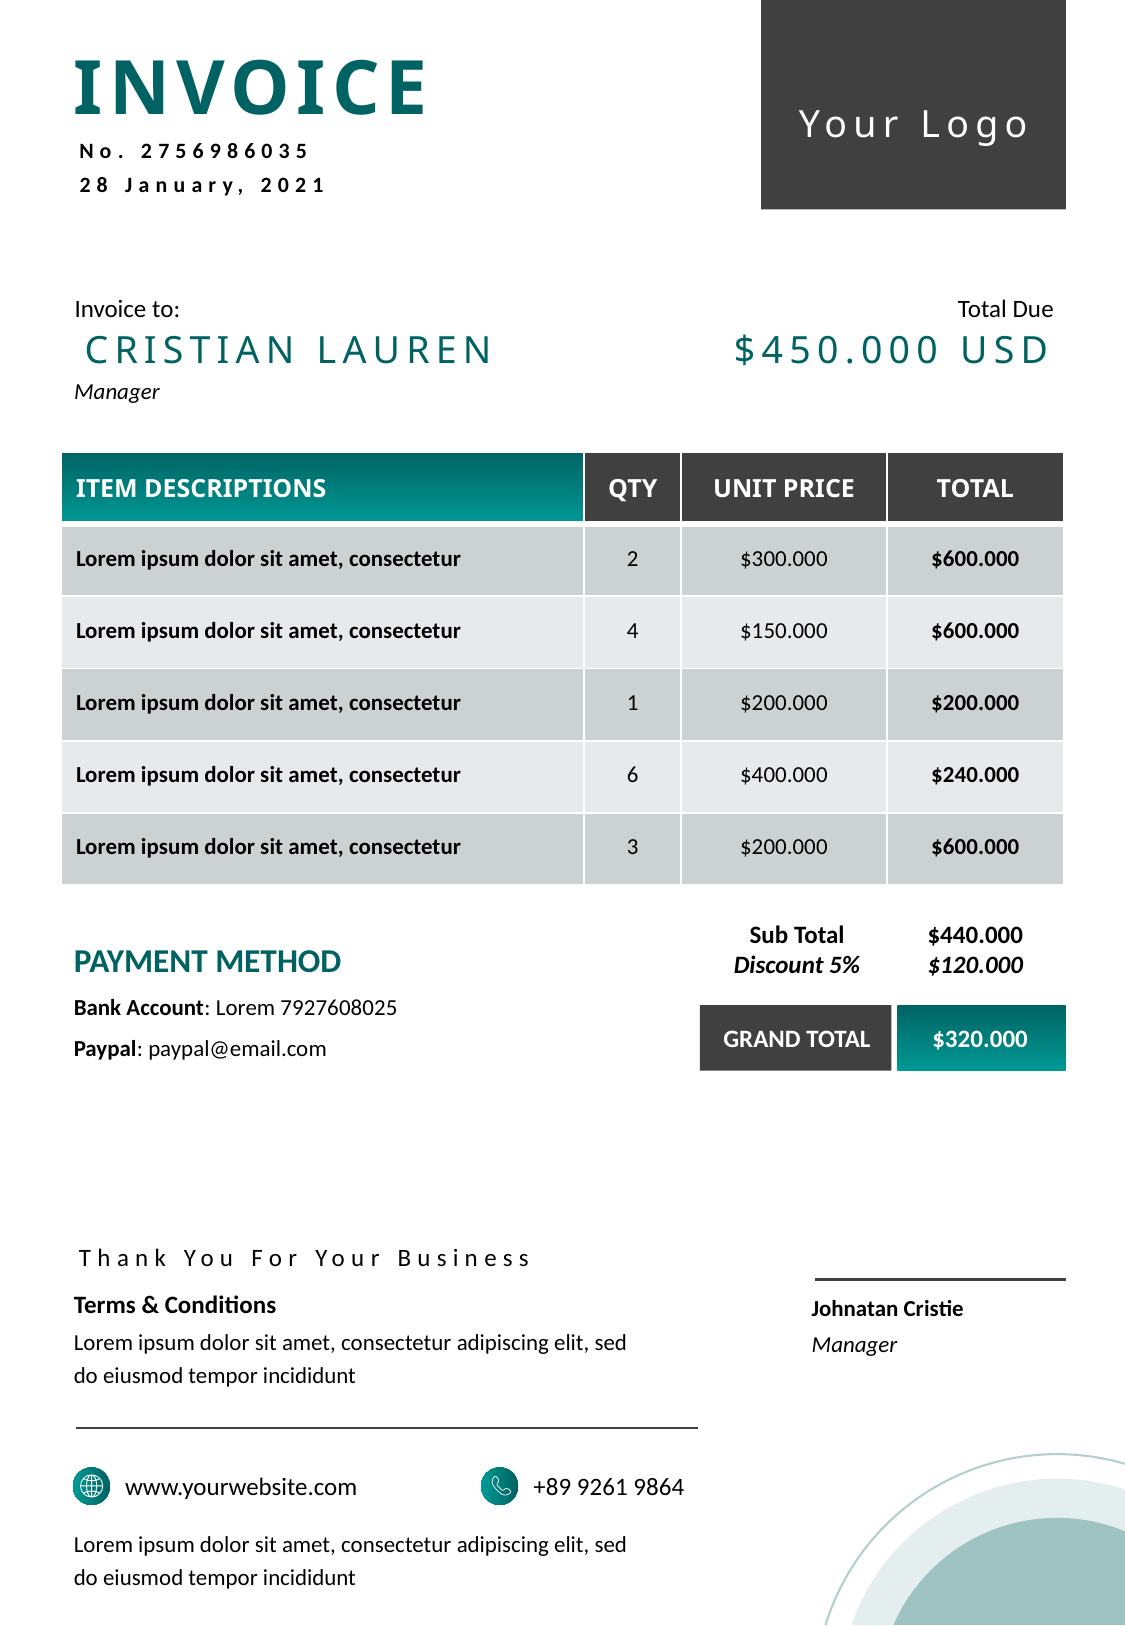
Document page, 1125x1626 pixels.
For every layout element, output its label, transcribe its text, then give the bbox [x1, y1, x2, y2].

text_box [699, 1060, 892, 1072]
table_cell 1 [585, 669, 680, 740]
text_box [699, 1004, 892, 1015]
text_box Your Logo [784, 92, 1043, 152]
table_header UNIT PRICE [682, 453, 886, 521]
table_header QTY [585, 453, 680, 521]
text_box $320.000 [894, 1015, 1067, 1060]
table_cell Lorem ipsum dolor sit amet, consectetur [62, 597, 583, 668]
table_cell $400.000 [682, 742, 886, 812]
text_box PAYMENT METHOD [59, 931, 400, 985]
table_cell Lorem ipsum dolor sit amet, consectetur [62, 669, 583, 740]
text_box $440.000 $120.000 [889, 910, 1062, 986]
table_cell $200.000 [682, 669, 886, 740]
text_box Lorem ipsum dolor sit amet, consectetur adipiscing elit, sed do eiusmod tempor incididunt [59, 1314, 671, 1396]
text_box Manager [796, 1321, 1085, 1364]
text_box [896, 1004, 1067, 1015]
table_cell $200.000 [888, 669, 1063, 740]
table_cell $600.000 [888, 597, 1063, 668]
table_cell $300.000 [682, 527, 886, 595]
text_box GRAND TOTAL [692, 1015, 894, 1060]
text_box [760, 0, 1067, 210]
table_cell Lorem ipsum dolor sit amet, consectetur [62, 814, 583, 884]
table_cell 4 [585, 597, 680, 668]
text_box 28 January, 2021 [64, 163, 339, 205]
text_box No. 2756986035 [64, 129, 323, 163]
text_box Johnatan Cristie [796, 1286, 1085, 1321]
text_box Terms & Conditions [59, 1281, 400, 1326]
text_box Paypal: paypal@email.com [59, 1026, 433, 1069]
text_box Thank You For Your Business [64, 1234, 545, 1280]
text_box INVOICE [59, 32, 638, 137]
text_box Lorem ipsum dolor sit amet, consectetur adipiscing elit, sed do eiusmod tempor incididunt [59, 1516, 671, 1598]
text_box CRISTIAN LAUREN [69, 318, 507, 379]
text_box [814, 1454, 1125, 1625]
table_cell $200.000 [682, 814, 886, 884]
table_cell 3 [585, 814, 680, 884]
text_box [481, 1463, 718, 1509]
table_cell $600.000 [888, 814, 1063, 884]
text_box Bank Account: Lorem 7927608025 [59, 985, 433, 1026]
table_cell $240.000 [888, 742, 1063, 812]
text_box Manager [59, 369, 175, 412]
text_box [896, 1060, 1067, 1072]
table_cell 2 [585, 527, 680, 595]
table_header ITEM DESCRIPTIONS [62, 453, 583, 521]
text_box Total Due [942, 284, 1069, 330]
text_box Invoice to: [59, 284, 196, 330]
table_cell 6 [585, 742, 680, 812]
table_header TOTAL [888, 453, 1063, 521]
table_cell Lorem ipsum dolor sit amet, consectetur [62, 527, 583, 595]
text_box Sub Total Discount 5% [711, 910, 884, 986]
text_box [72, 1463, 474, 1509]
table_cell $600.000 [888, 527, 1063, 595]
text_box $450.000 USD [718, 318, 1064, 379]
table_cell $150.000 [682, 597, 886, 668]
table_cell Lorem ipsum dolor sit amet, consectetur [62, 742, 583, 812]
